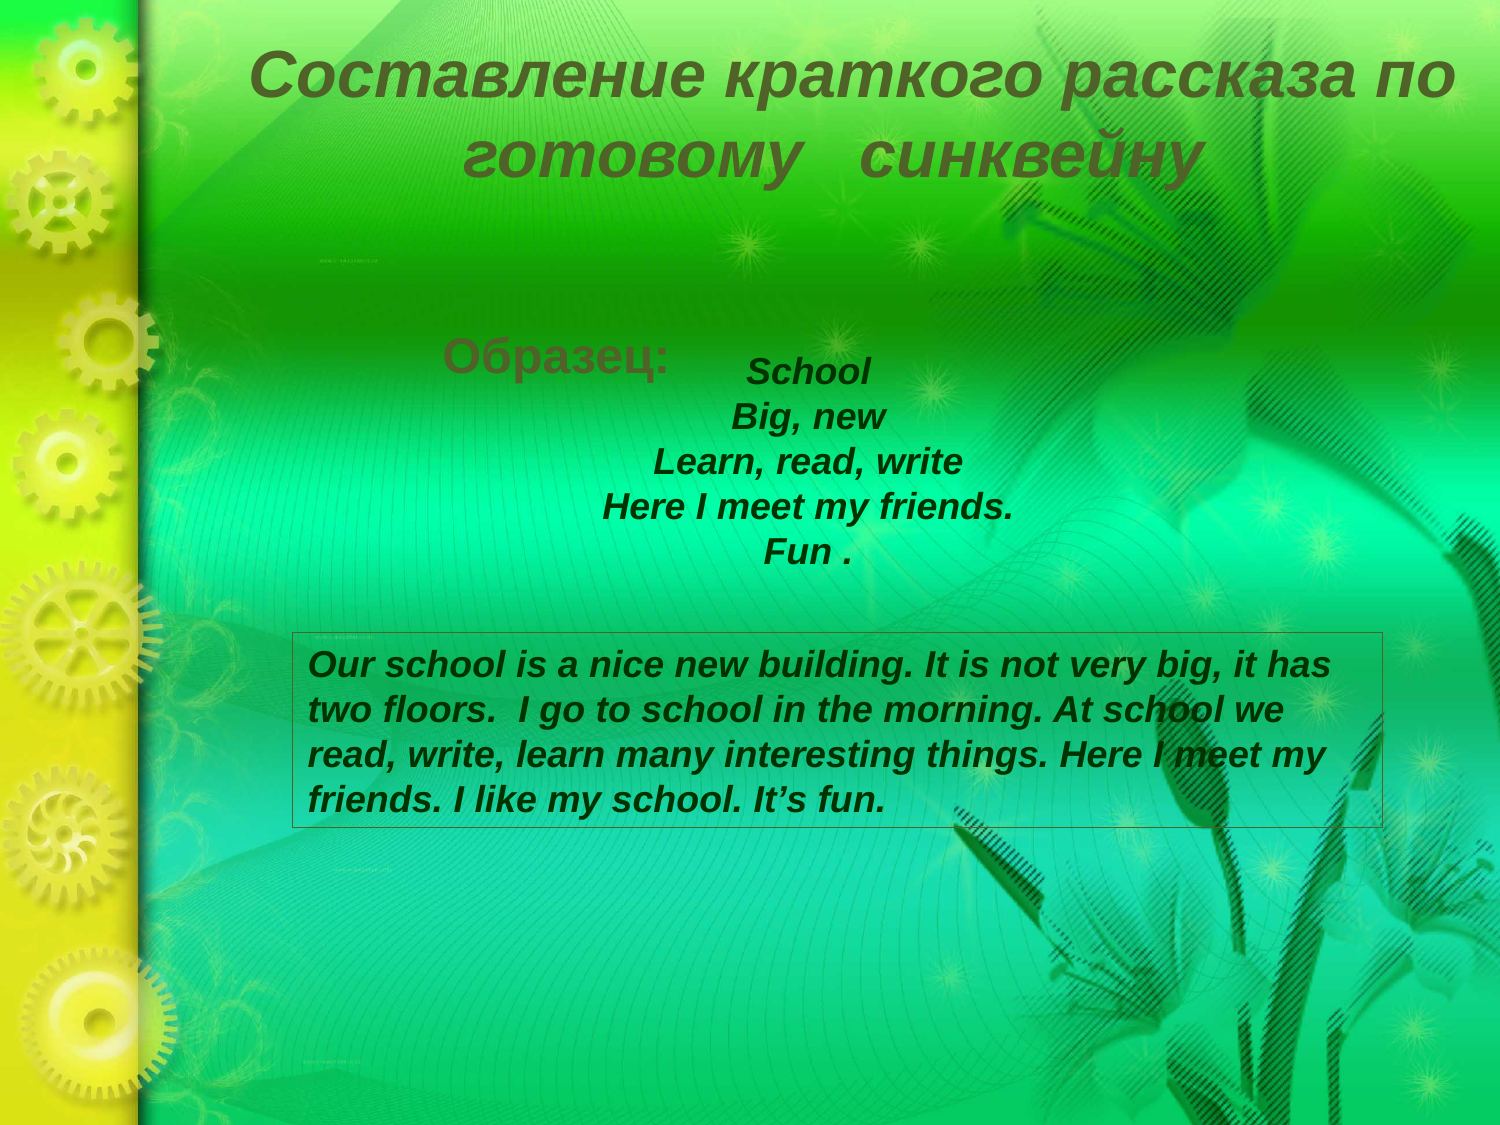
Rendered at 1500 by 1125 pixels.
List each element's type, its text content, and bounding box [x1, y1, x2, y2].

text_box Our school is a nice new building. It is not very big, it has two floors. I go to school in the morning. At school we read, write, learn many interesting things. Here I meet my friends. I like my school. It’s fun. [292, 632, 1383, 828]
text_box Образец: [210, 316, 903, 392]
text_box Составление краткого рассказа по готовому синквейну [210, 23, 1477, 199]
picture [0, 0, 1500, 1125]
text_box School Big, new Learn, read, write Here I meet my friends. Fun . [398, 339, 1219, 625]
